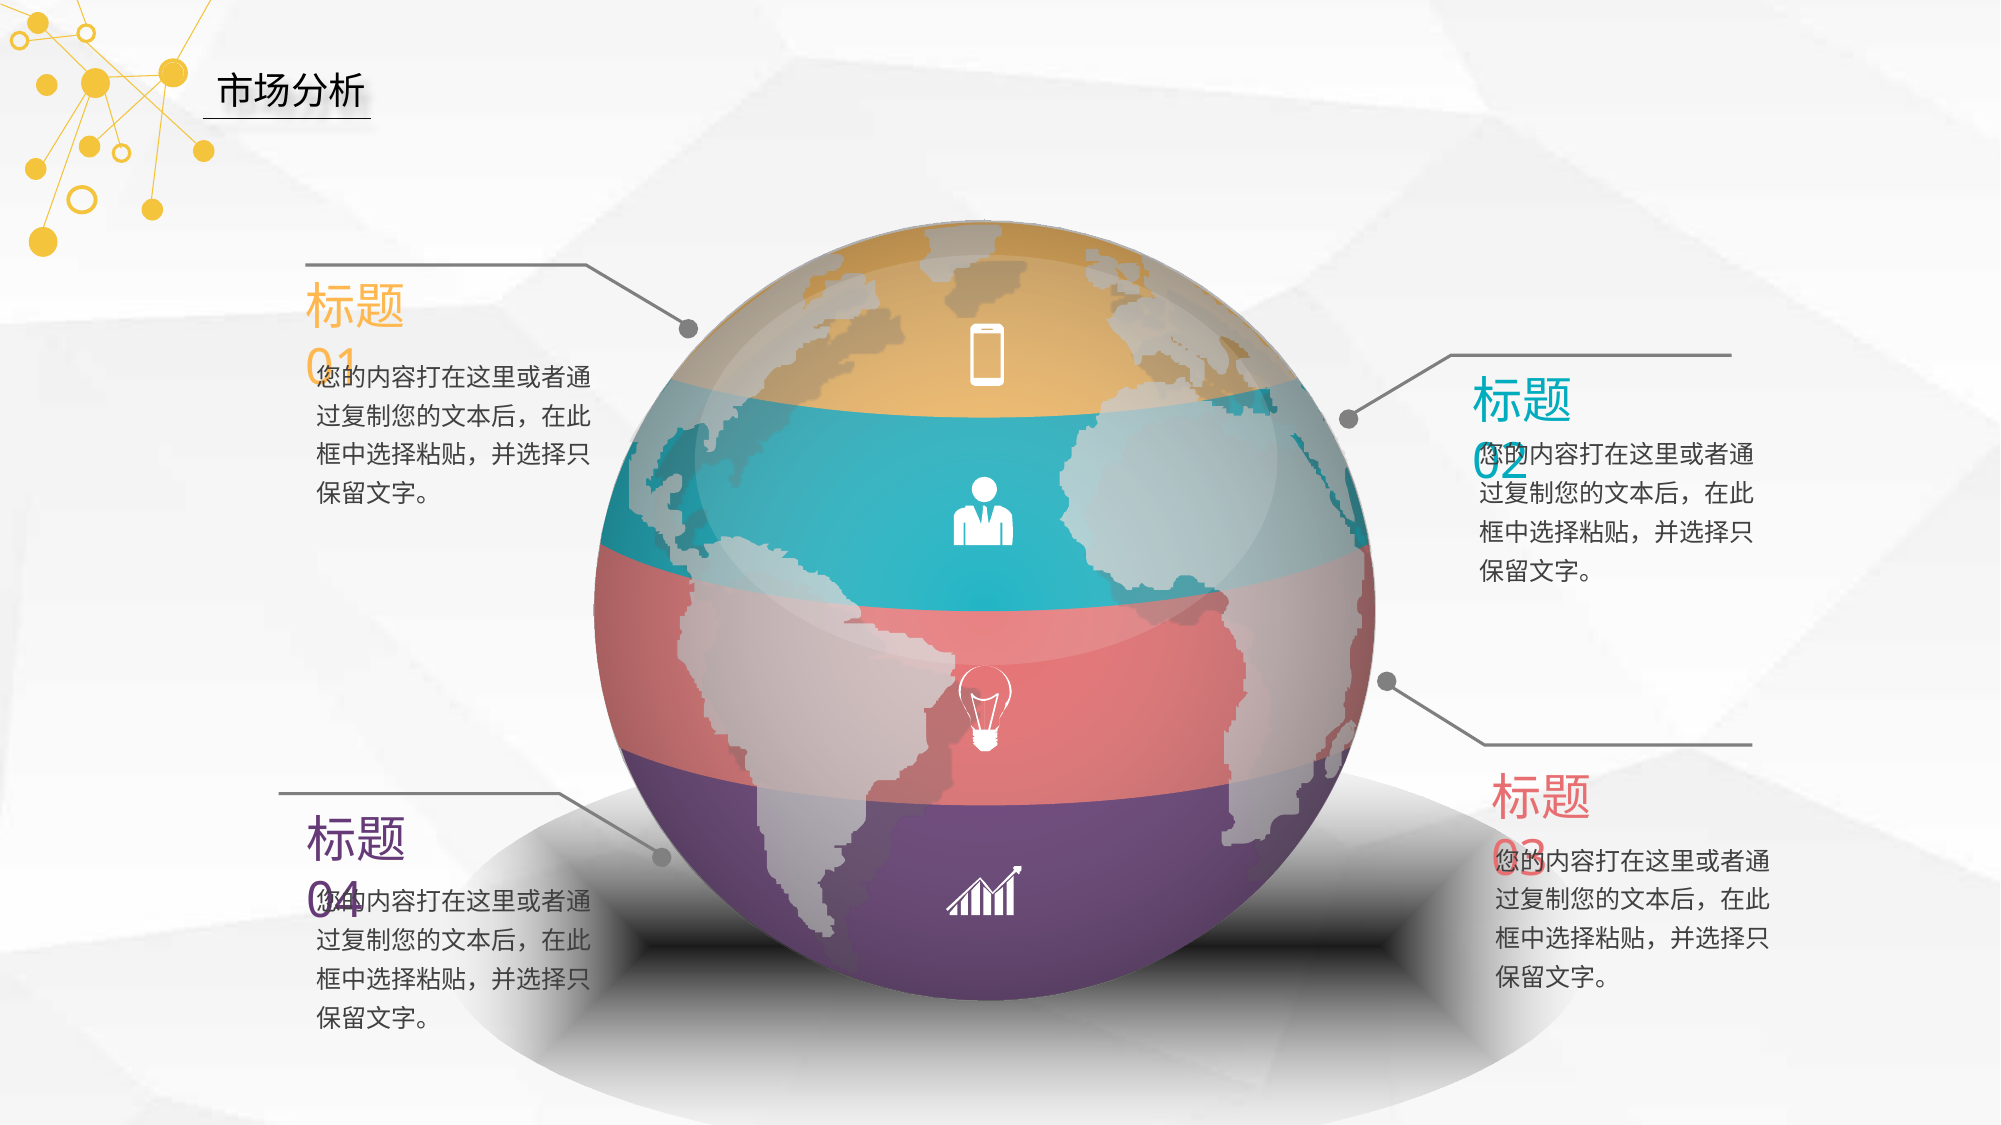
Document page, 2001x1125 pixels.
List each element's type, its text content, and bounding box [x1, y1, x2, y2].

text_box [278, 793, 672, 867]
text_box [1476, 758, 1800, 1000]
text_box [439, 220, 1591, 1125]
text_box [1377, 671, 1753, 745]
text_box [291, 267, 621, 516]
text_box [1338, 355, 1732, 429]
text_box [291, 867, 621, 1040]
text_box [0, 0, 216, 256]
picture [0, 0, 2001, 1125]
text_box 市场分析 [216, 59, 382, 120]
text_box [1457, 361, 1784, 594]
